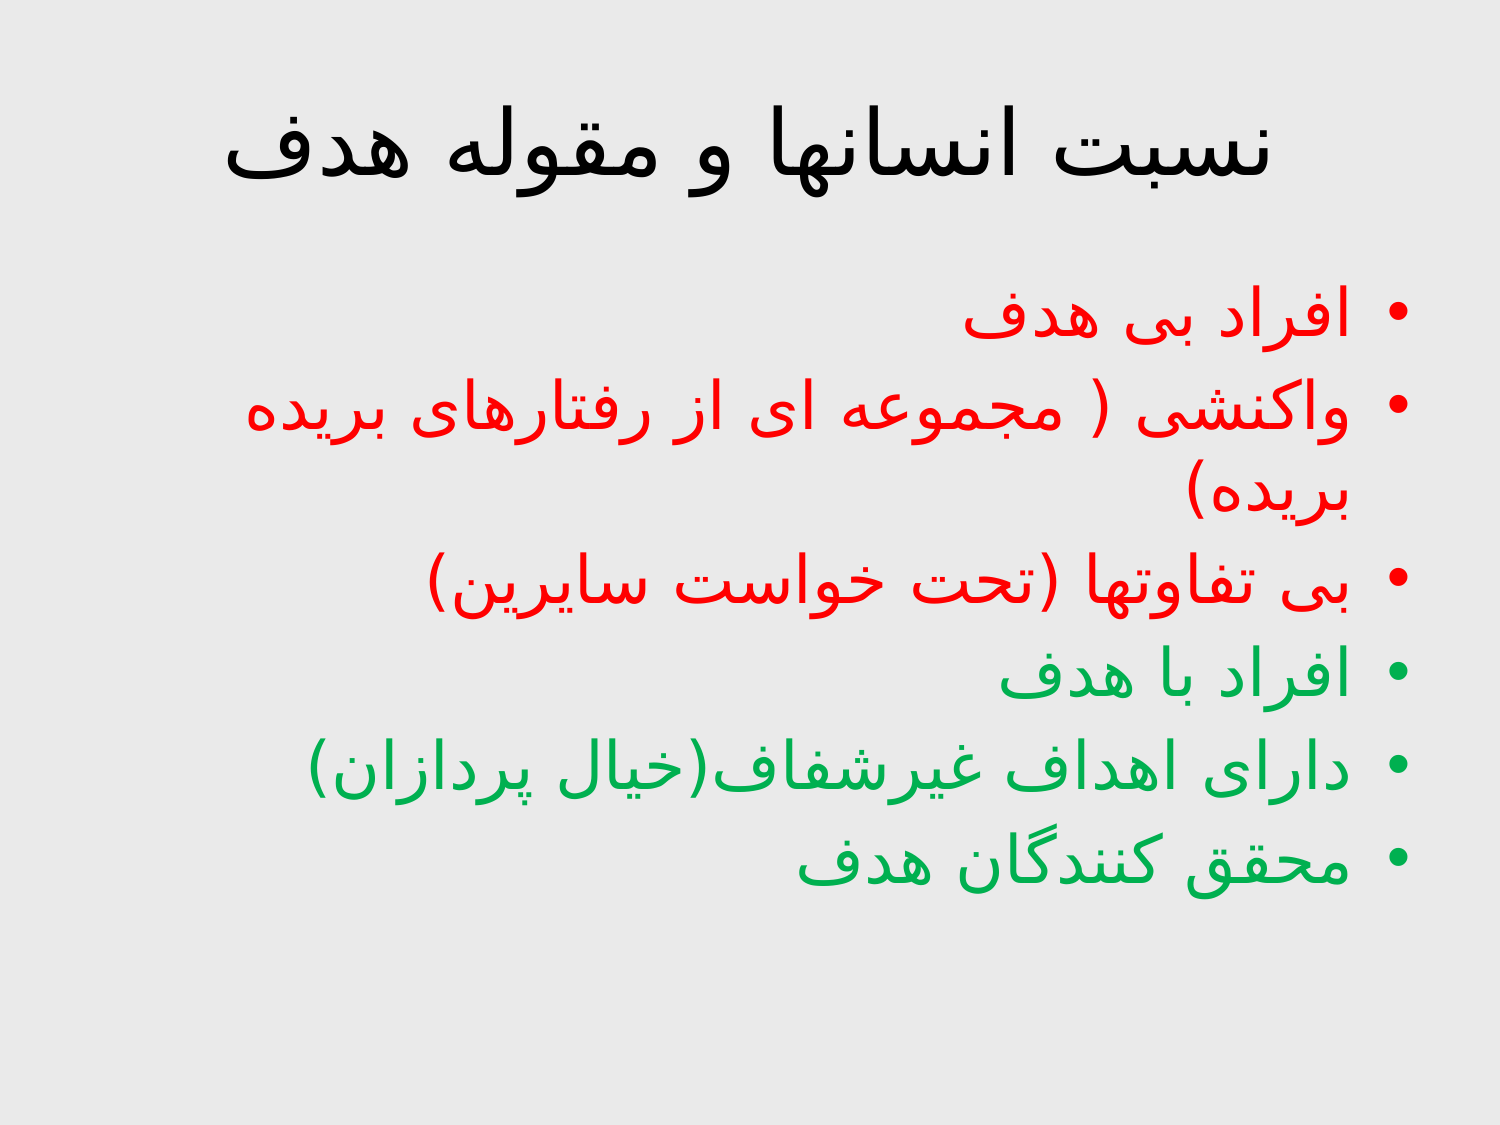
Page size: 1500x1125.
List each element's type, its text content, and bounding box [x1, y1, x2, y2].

title نسبت انسانها و مقوله هدف [75, 45, 1425, 233]
list افراد بی هدف واکنشی ( مجموعه ای از رفتارهای بریده بریده) بی تفاوتها (تحت خواست سایرین) افراد با هدف دارای اهداف غیرشفاف(خیال پردازان) محقق کنندگان هدف [75, 262, 1425, 1005]
